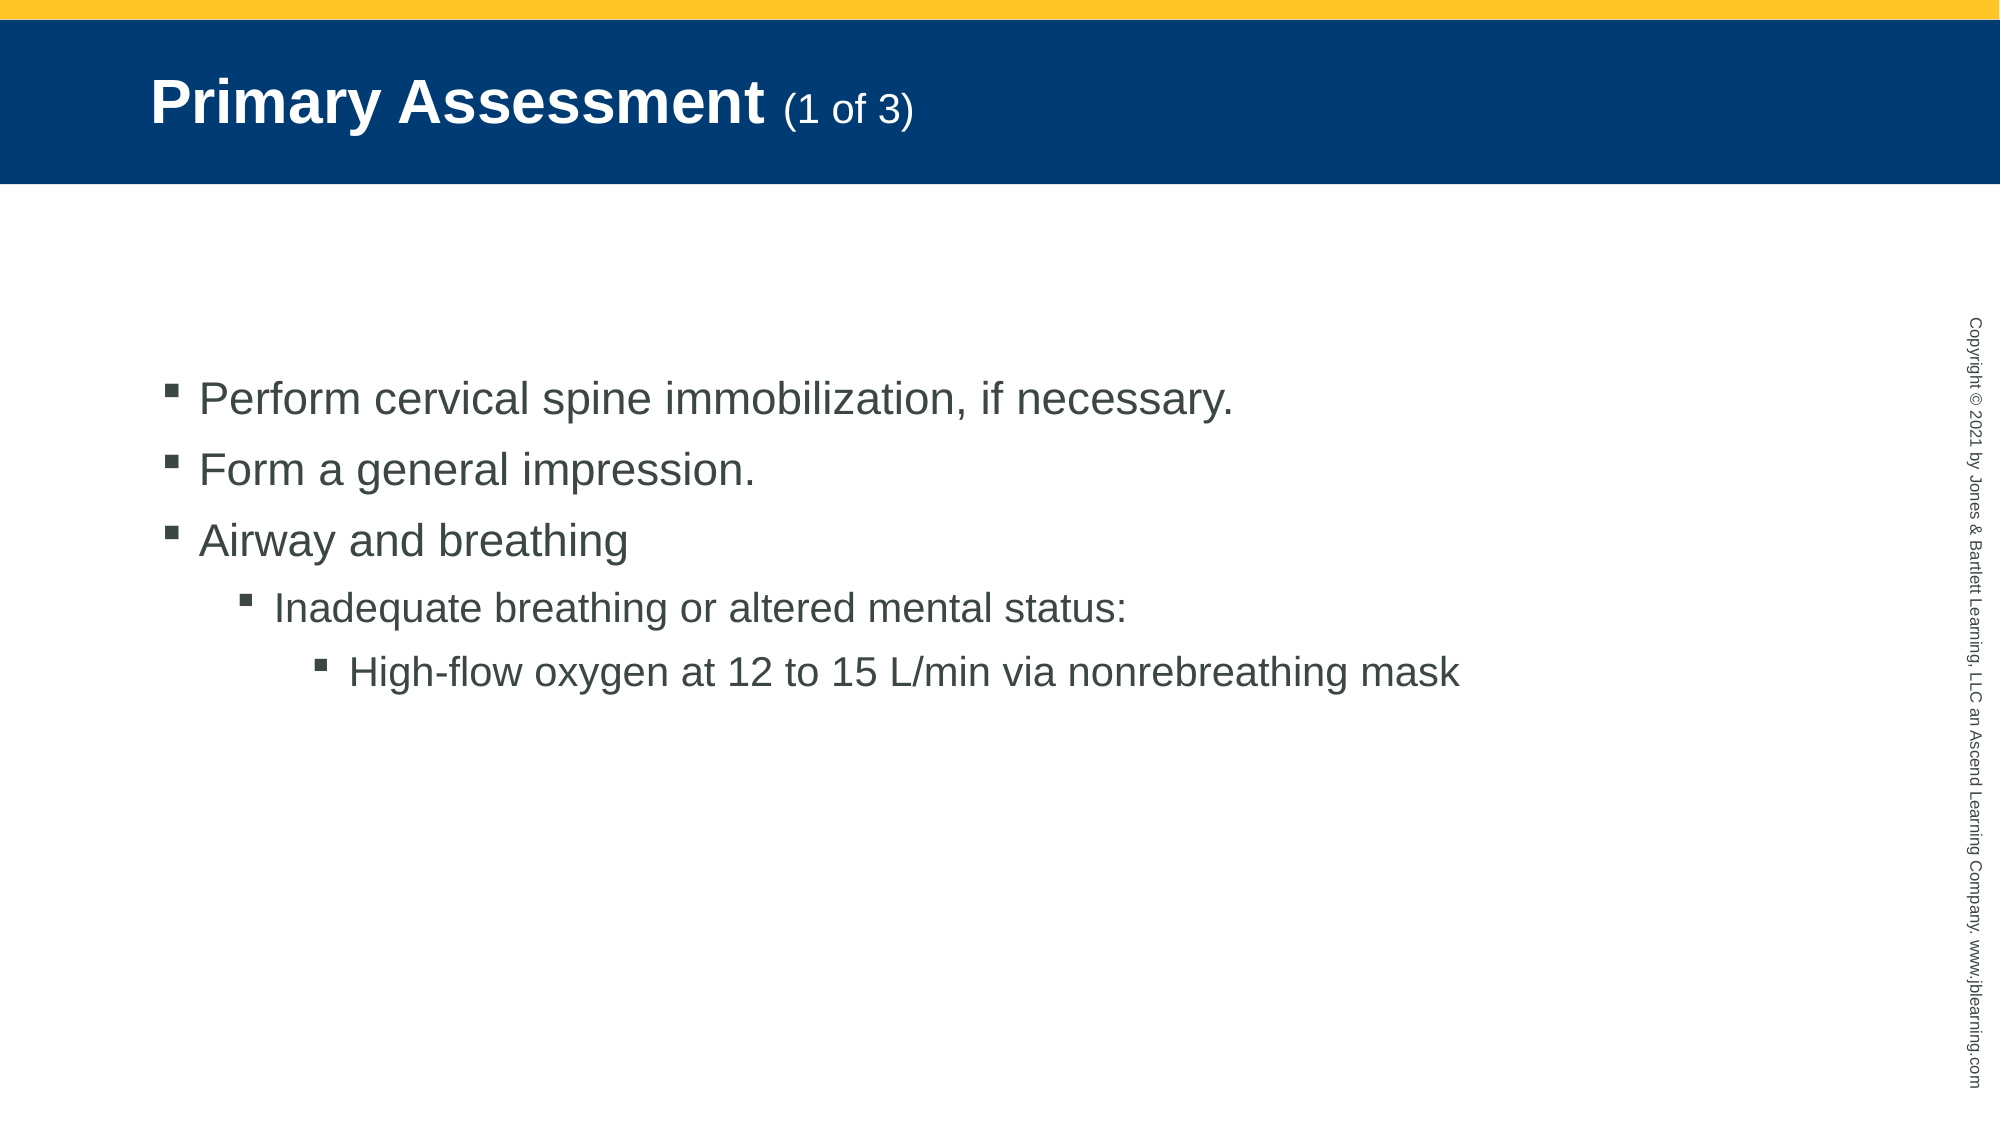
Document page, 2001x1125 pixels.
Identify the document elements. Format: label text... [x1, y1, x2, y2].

list Perform cervical spine immobilization, if necessary. Form a general impression. Airway and breathing Inadequate breathing or altered mental status: High-flow oxygen at 12 to 15 L/min via nonrebreathing mask [146, 361, 1859, 1016]
title Primary Assessment (1 of 3) [0, 19, 2000, 185]
